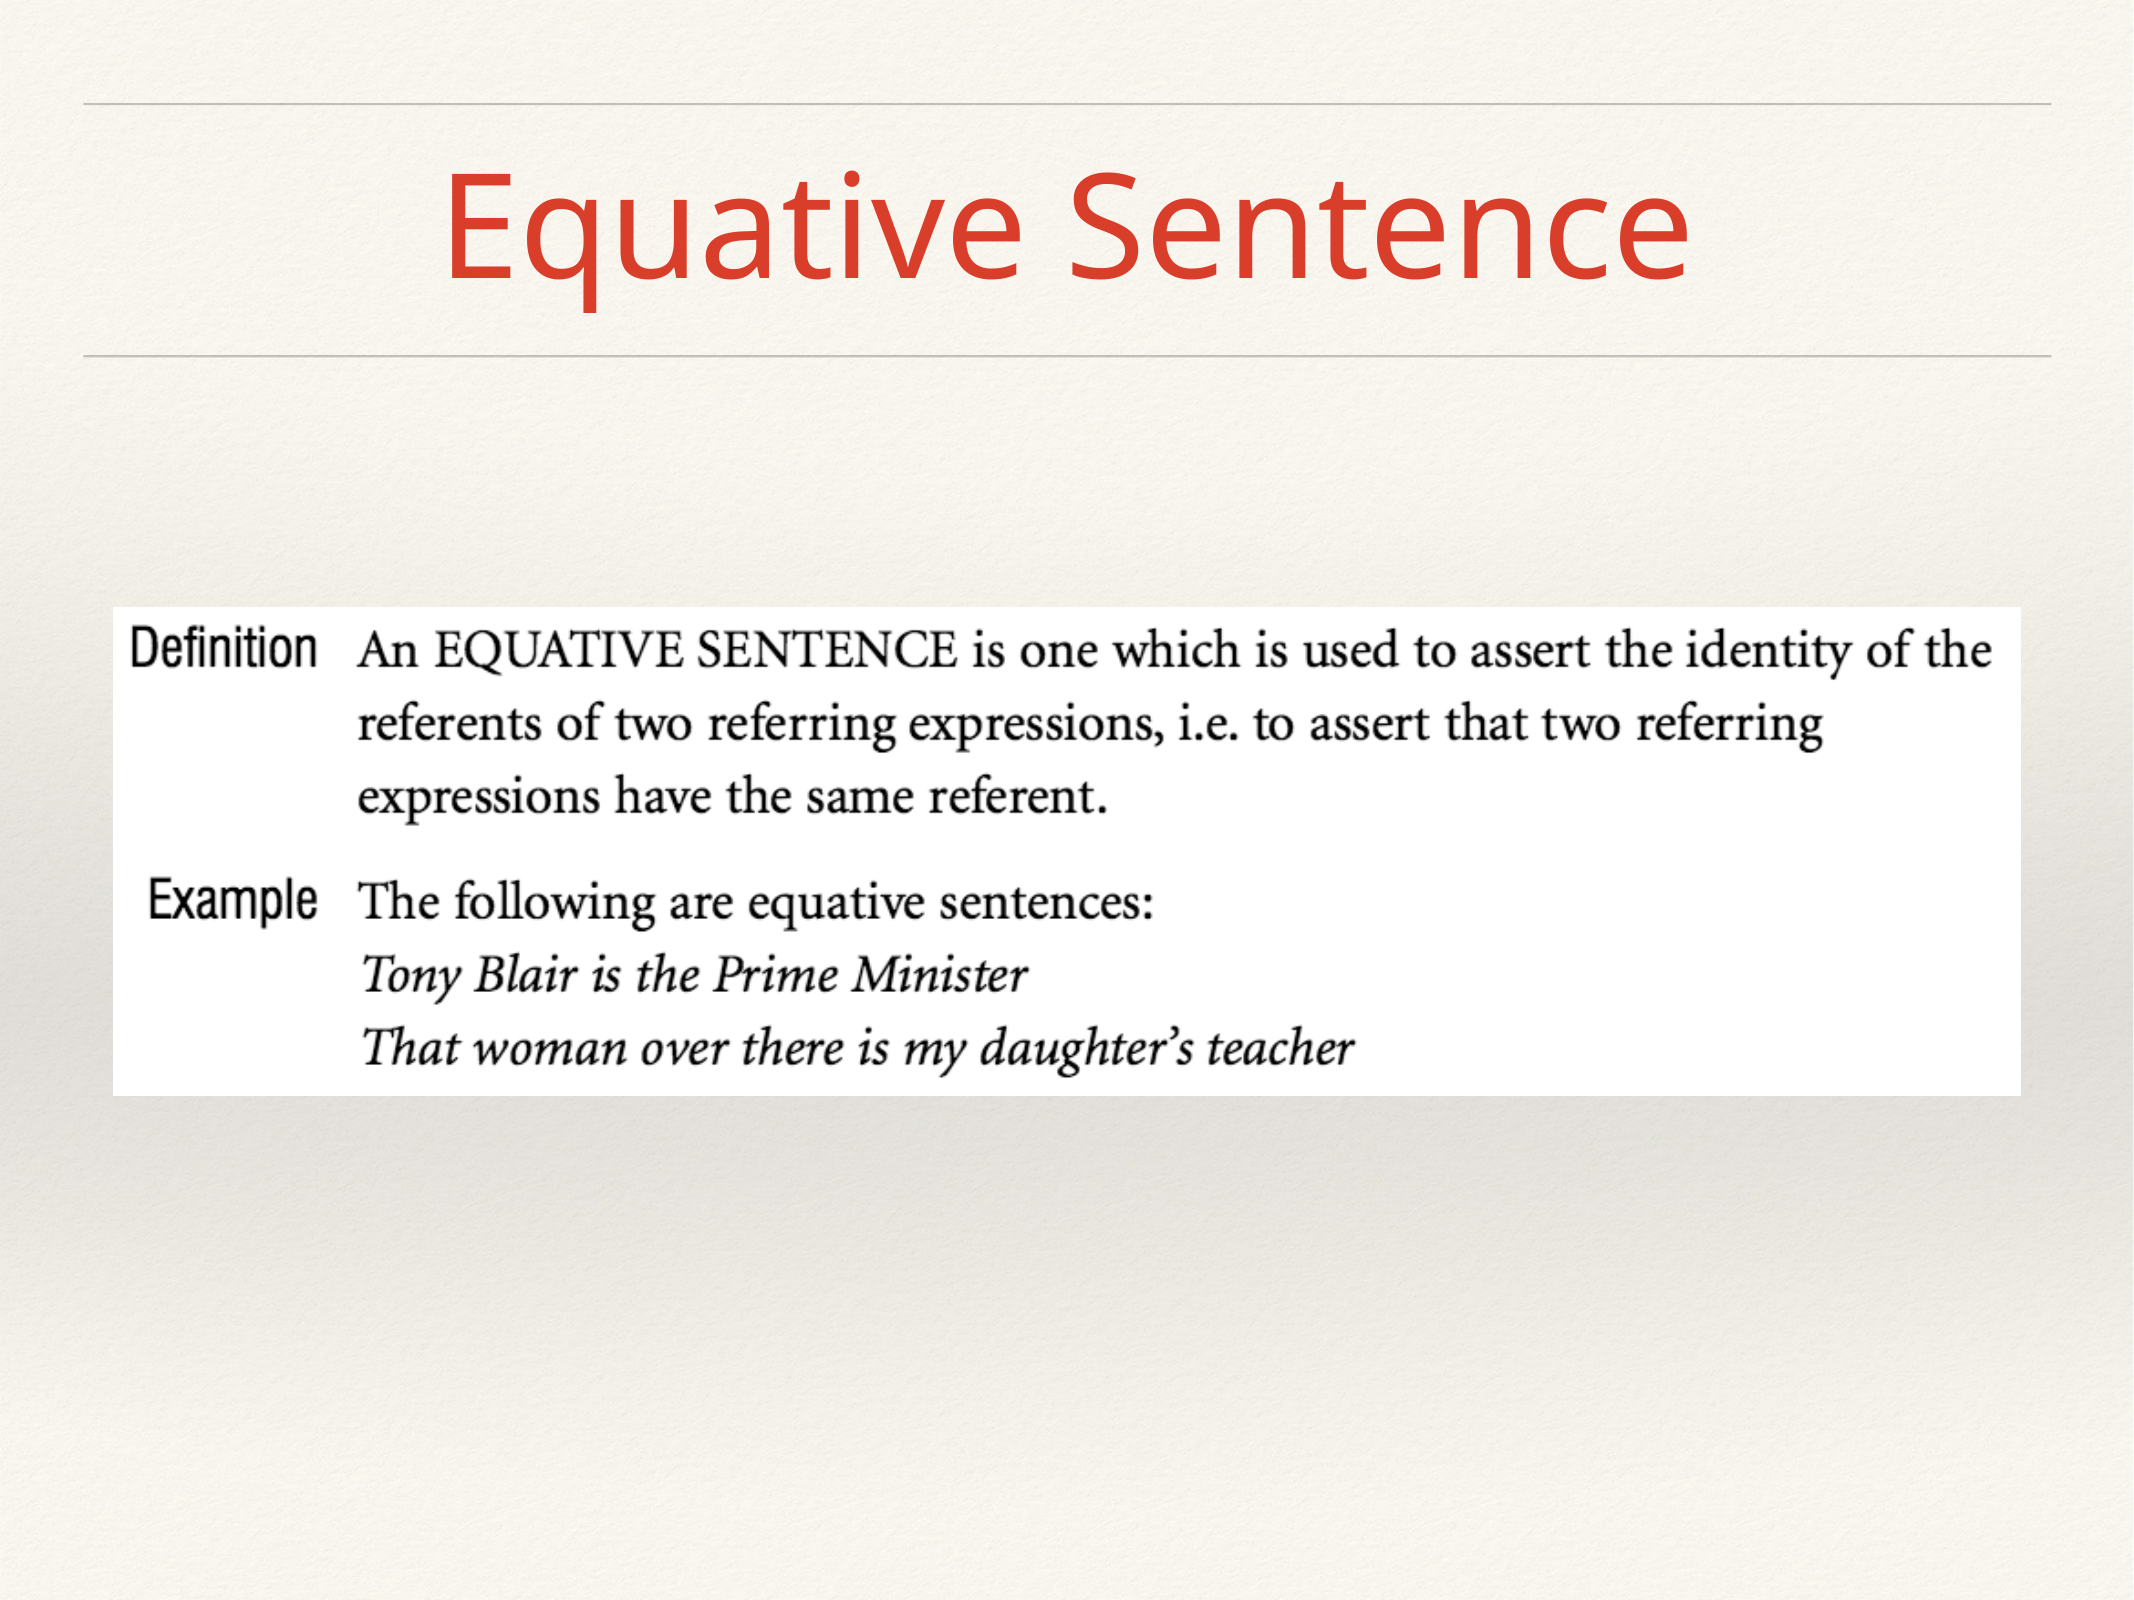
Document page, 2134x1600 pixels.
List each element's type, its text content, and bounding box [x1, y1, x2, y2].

picture [0, 0, 2134, 1600]
title Equative Sentence [82, 130, 2051, 332]
